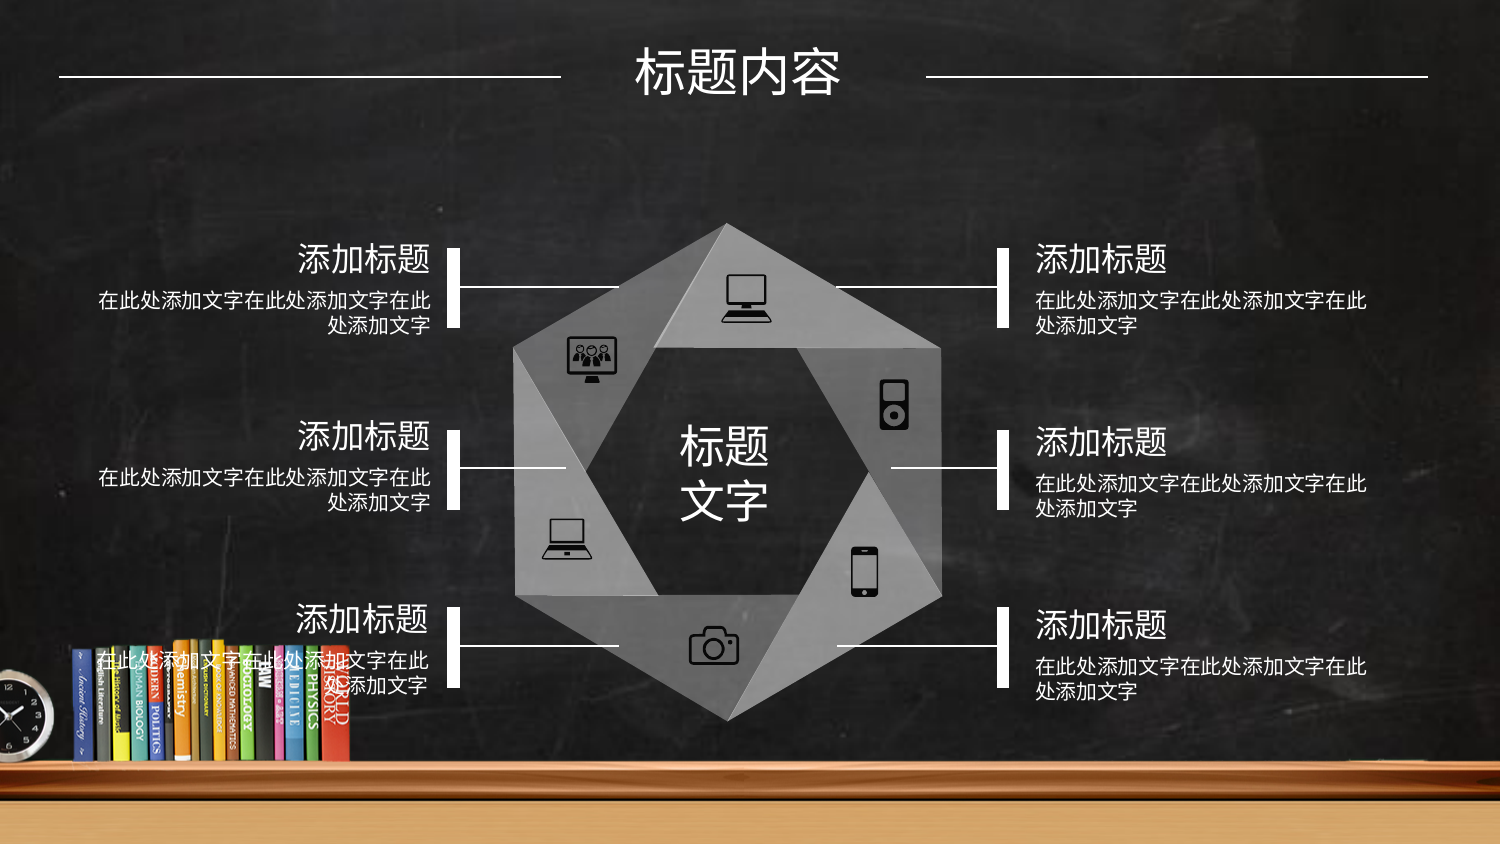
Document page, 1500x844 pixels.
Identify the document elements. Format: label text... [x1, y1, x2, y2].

text_box 标题内容 [608, 32, 868, 110]
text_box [470, 173, 986, 772]
picture [0, 0, 1500, 844]
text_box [835, 232, 1388, 712]
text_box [76, 232, 620, 706]
